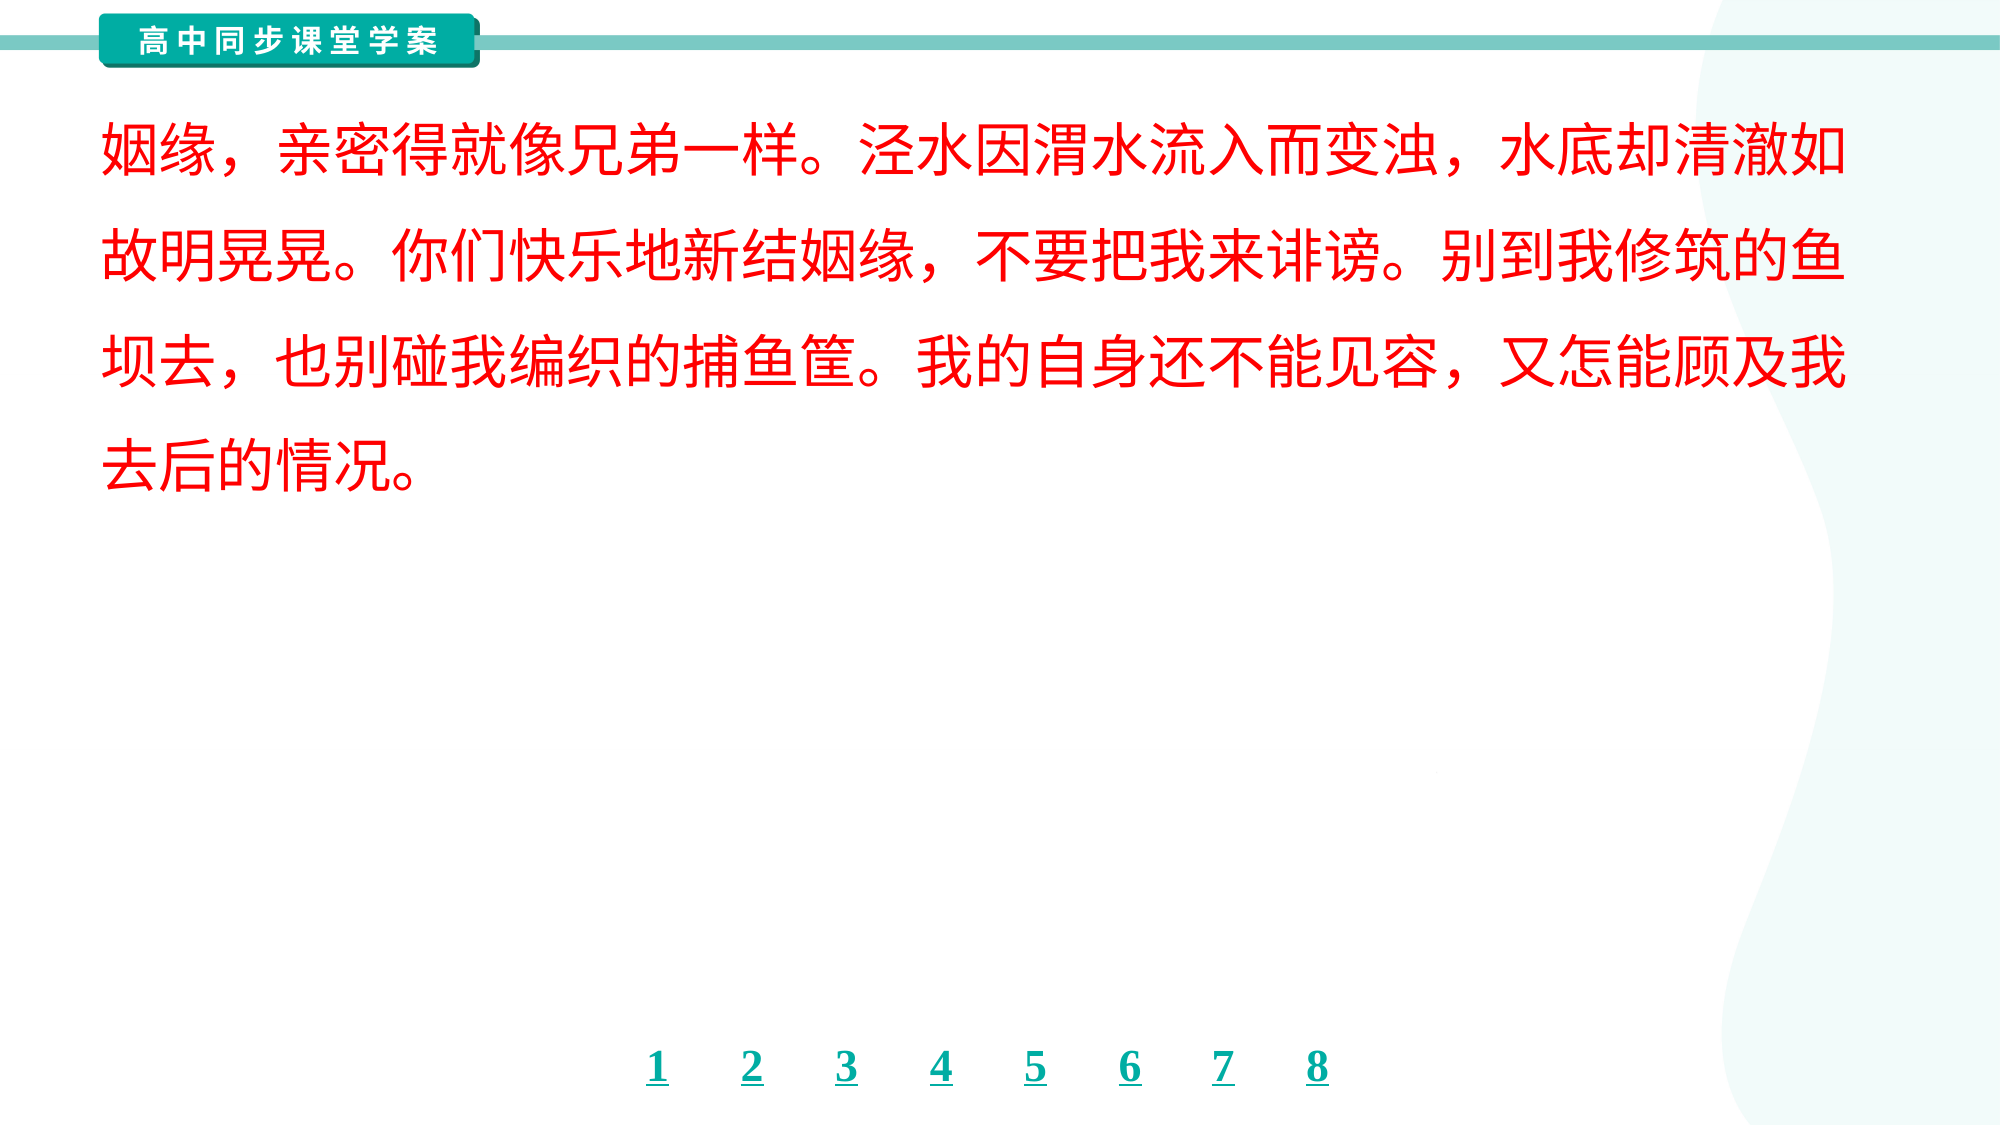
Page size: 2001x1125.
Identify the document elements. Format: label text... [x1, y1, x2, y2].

picture [0, 0, 2000, 1125]
text_box 姻缘，亲密得就像兄弟一样。泾水因渭水流入而变浊，水底却清澈如 故明晃晃。你们快乐地新结姻缘，不要把我来诽谤。别到我修筑的鱼 坝去，也别碰我编织的捕鱼筐。我的自身还不能见容，又怎能顾及我 去后的情况。 [100, 76, 1899, 489]
